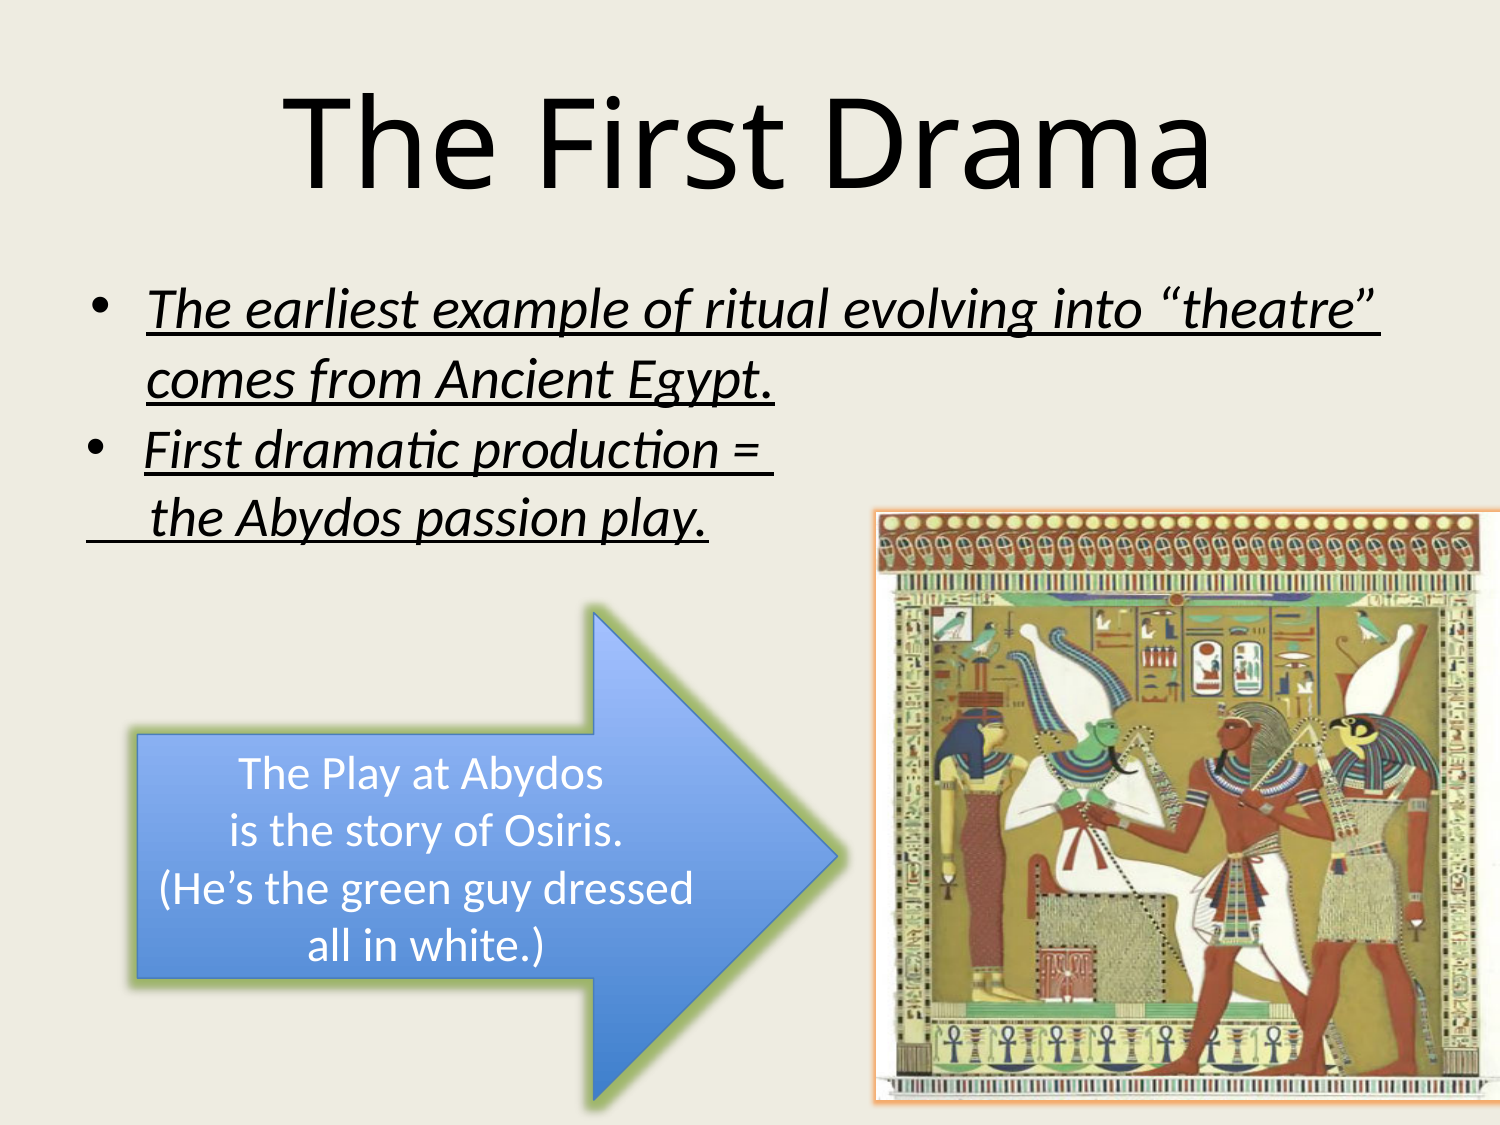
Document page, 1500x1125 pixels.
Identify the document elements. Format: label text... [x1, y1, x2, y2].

list The earliest example of ritual evolving into “theatre” comes from Ancient Egypt. [75, 262, 1425, 450]
text_box The Play at Abydos is the story of Osiris. (He’s the green guy dressed all in white.) [136, 611, 839, 1101]
picture [876, 512, 1500, 1101]
text_box First dramatic production = the Abydos passion play. [71, 404, 789, 600]
title The First Drama [75, 45, 1425, 233]
